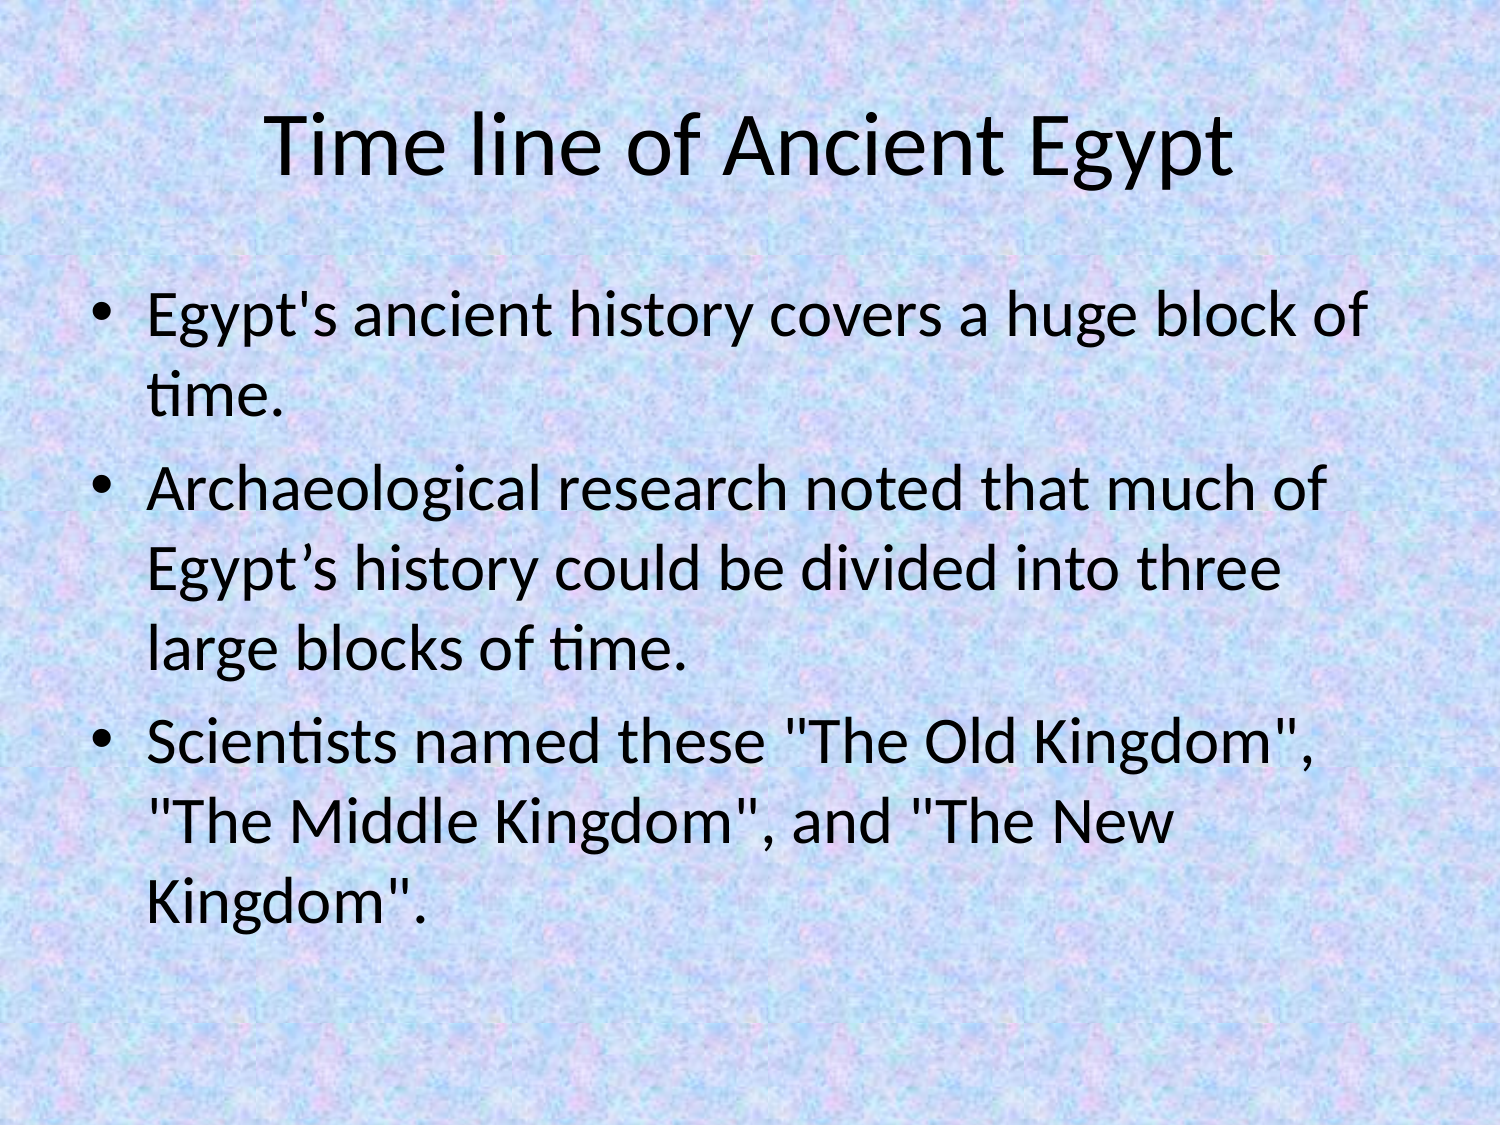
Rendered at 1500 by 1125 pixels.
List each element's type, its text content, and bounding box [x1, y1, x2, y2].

list Egypt's ancient history covers a huge block of time. Archaeological research noted that much of Egypt’s history could be divided into three large blocks of time. Scientists named these "The Old Kingdom", "The Middle Kingdom", and "The New Kingdom". [75, 262, 1425, 1005]
title Time line of Ancient Egypt [75, 45, 1425, 233]
picture [0, 0, 1500, 1125]
